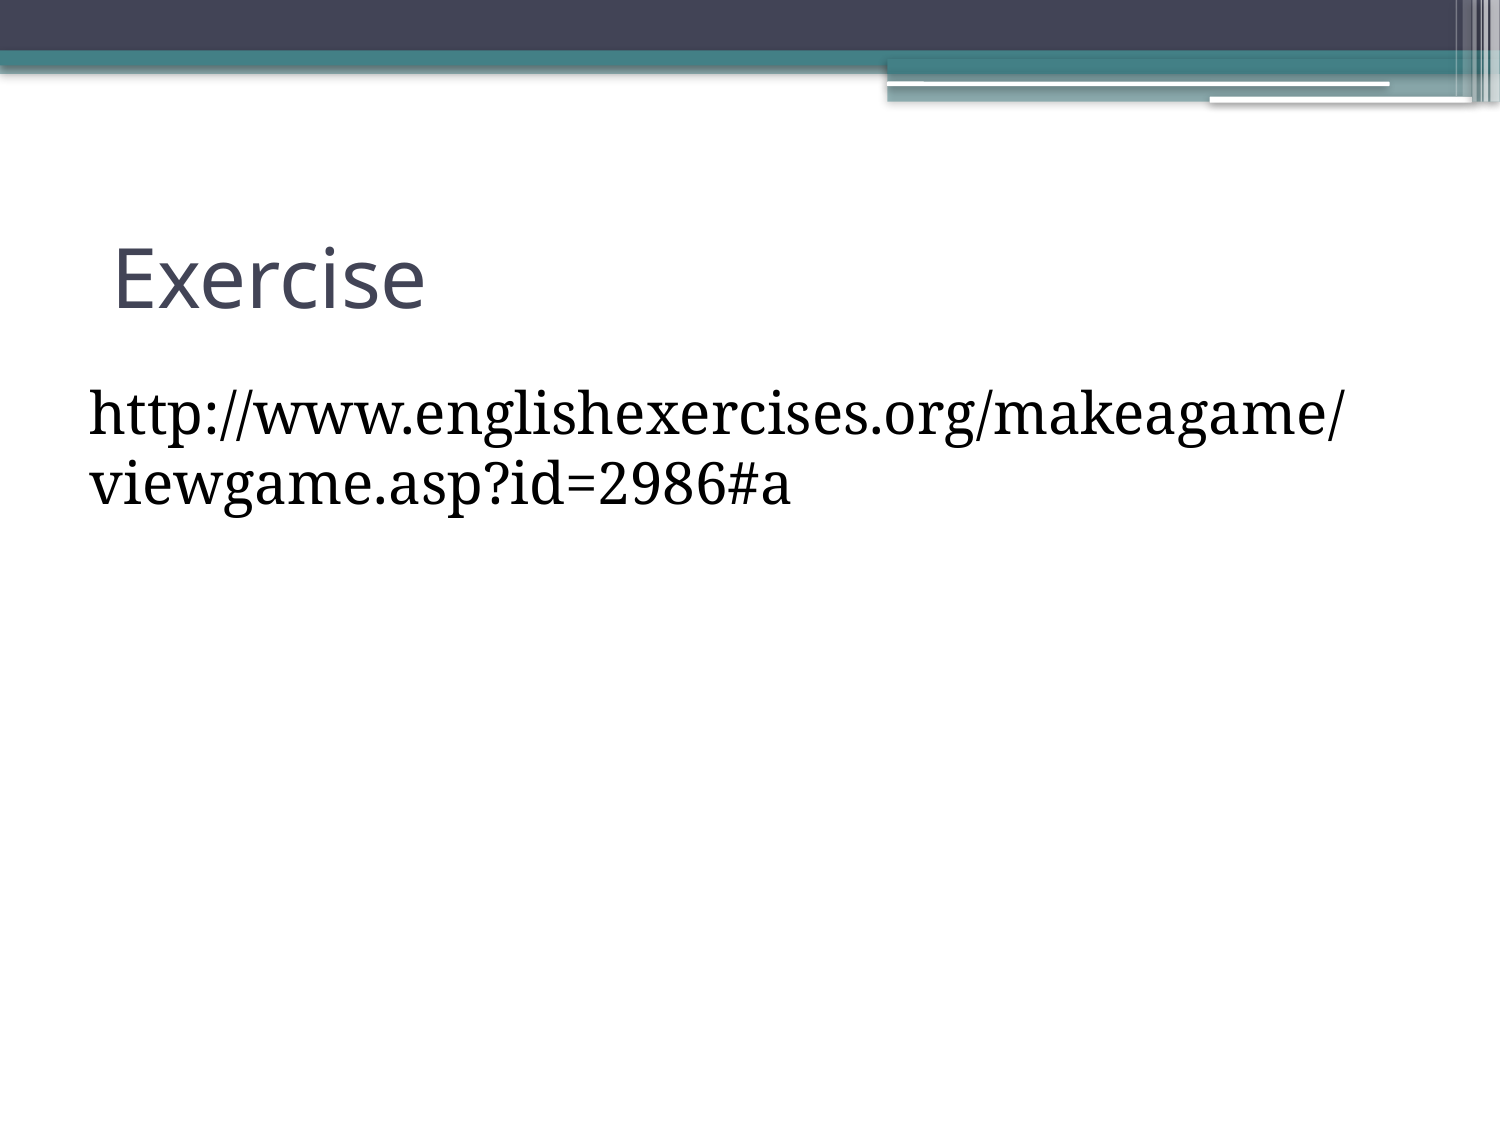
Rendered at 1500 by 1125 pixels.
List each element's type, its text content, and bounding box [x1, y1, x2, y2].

title Exercise [75, 187, 1425, 363]
list http://www.englishexercises.org/makeagame/viewgame.asp?id=2986#a [75, 368, 1425, 1079]
